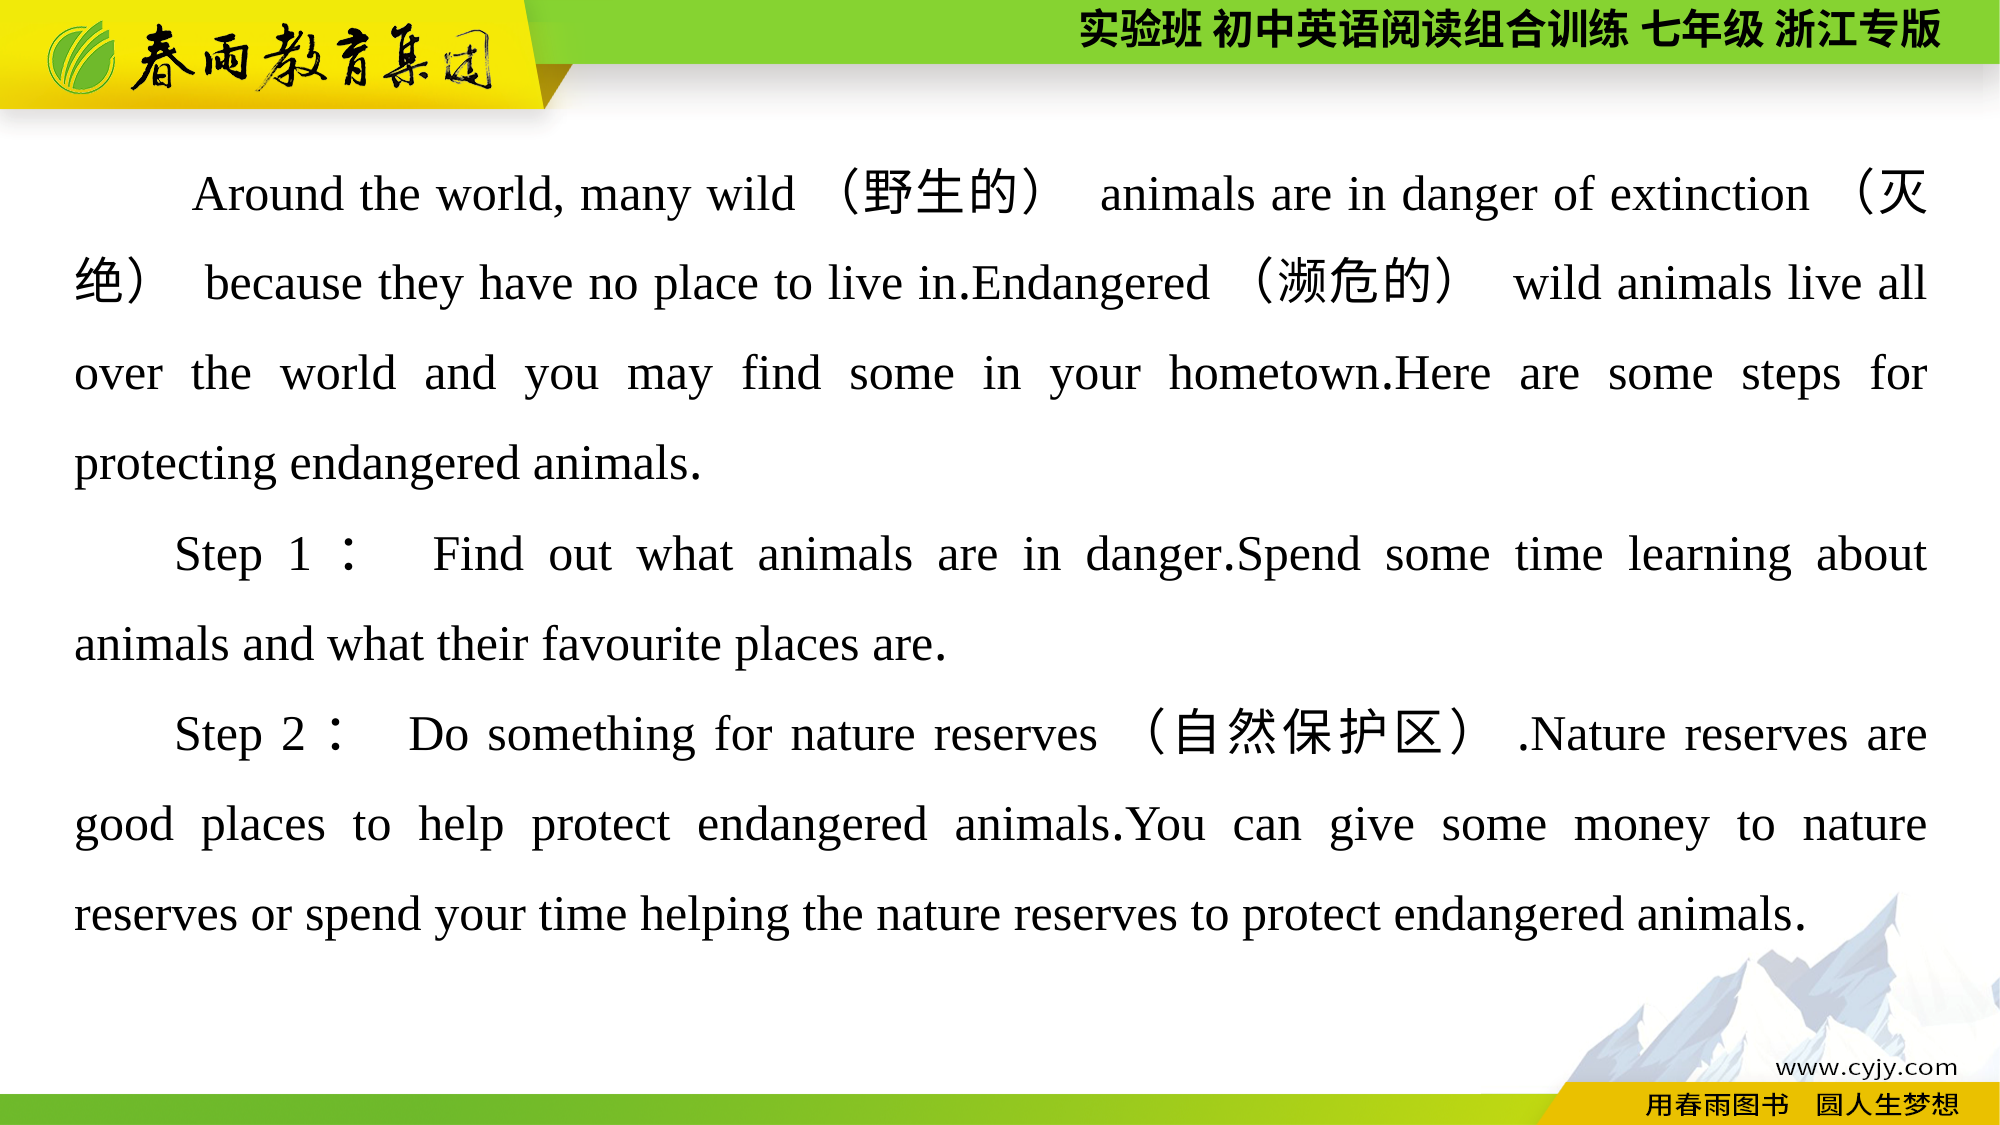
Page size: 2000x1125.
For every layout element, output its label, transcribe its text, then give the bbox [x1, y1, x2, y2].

list Around the world, many wild（野生的） animals are in danger of extinction（灭绝） because they have no place to live in.Endangered（濒危的） wild animals live all over the world and you may find some in your hometown.Here are some steps for protecting endangered animals. Step 1： Find out what animals are in danger.Spend some time learning about animals and what their favourite places are. Step 2： Do something for nature reserves（自然保护区）.Nature reserves are good places to help protect endangered animals.You can give some money to nature reserves or spend your time helping the nature reserves to protect endangered animals. [59, 122, 1944, 944]
picture [0, 0, 2000, 1125]
